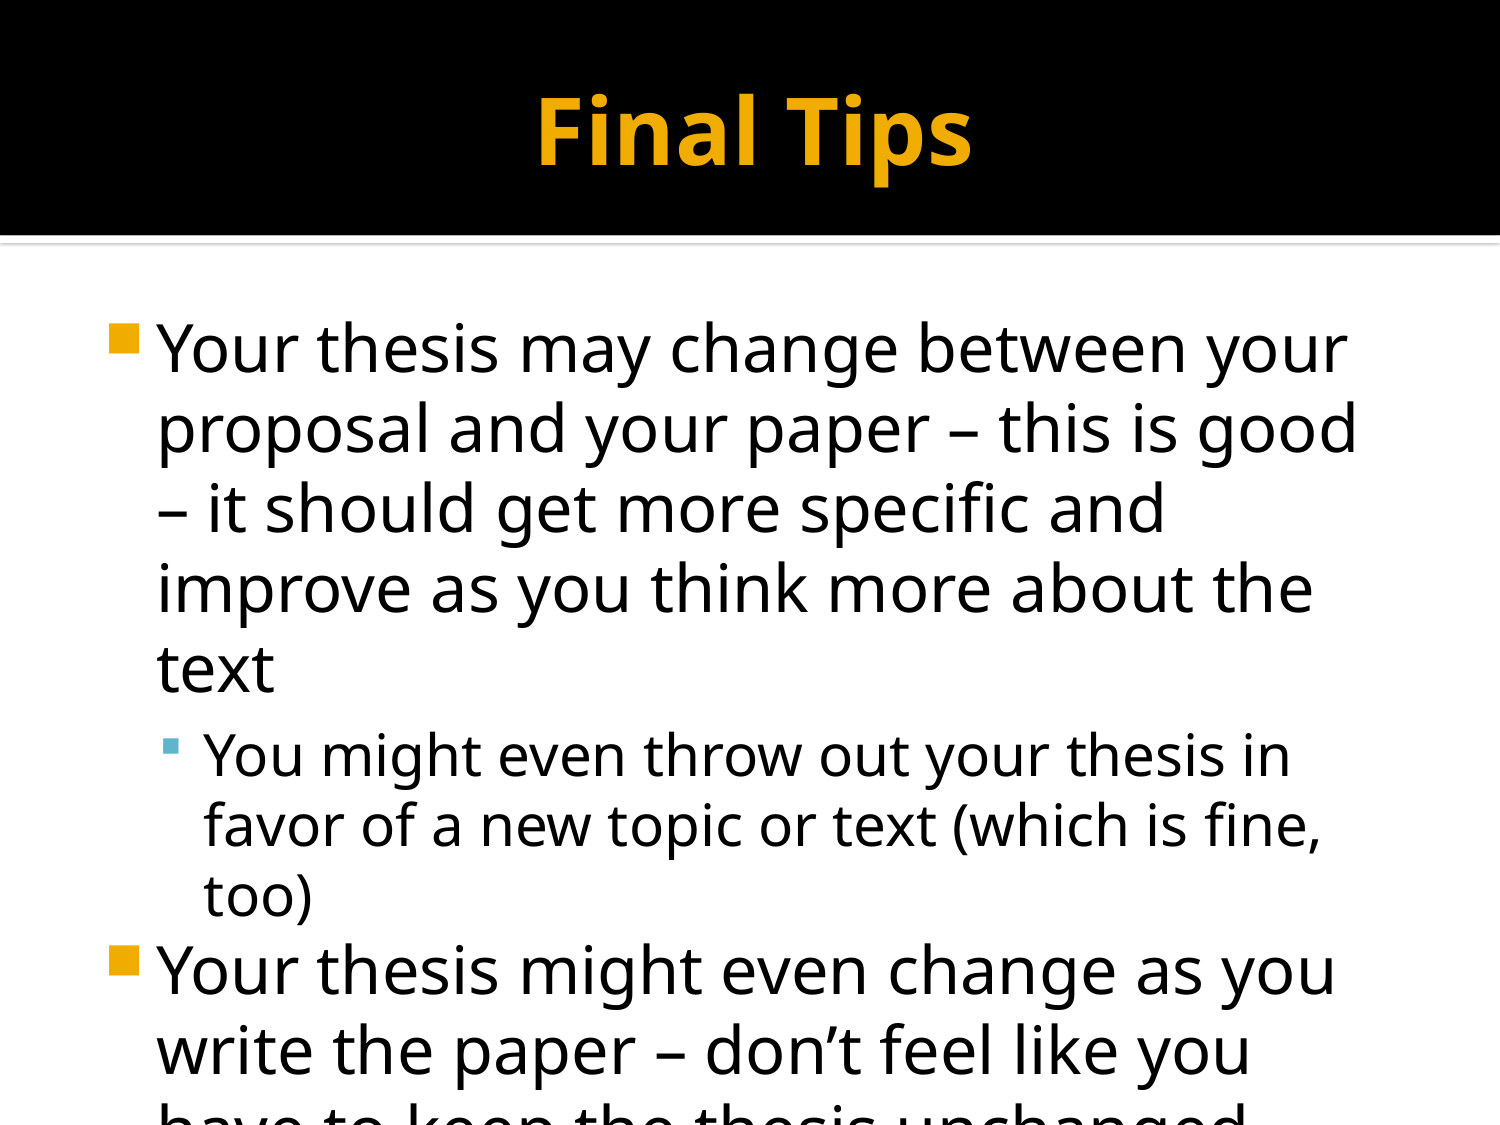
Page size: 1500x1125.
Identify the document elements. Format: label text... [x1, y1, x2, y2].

title Final Tips [75, 25, 1425, 231]
list Your thesis may change between your proposal and your paper – this is good – it should get more specific and improve as you think more about the text You might even throw out your thesis in favor of a new topic or text (which is fine, too) Your thesis might even change as you write the paper – don’t feel like you have to keep the thesis unchanged [75, 291, 1425, 1050]
